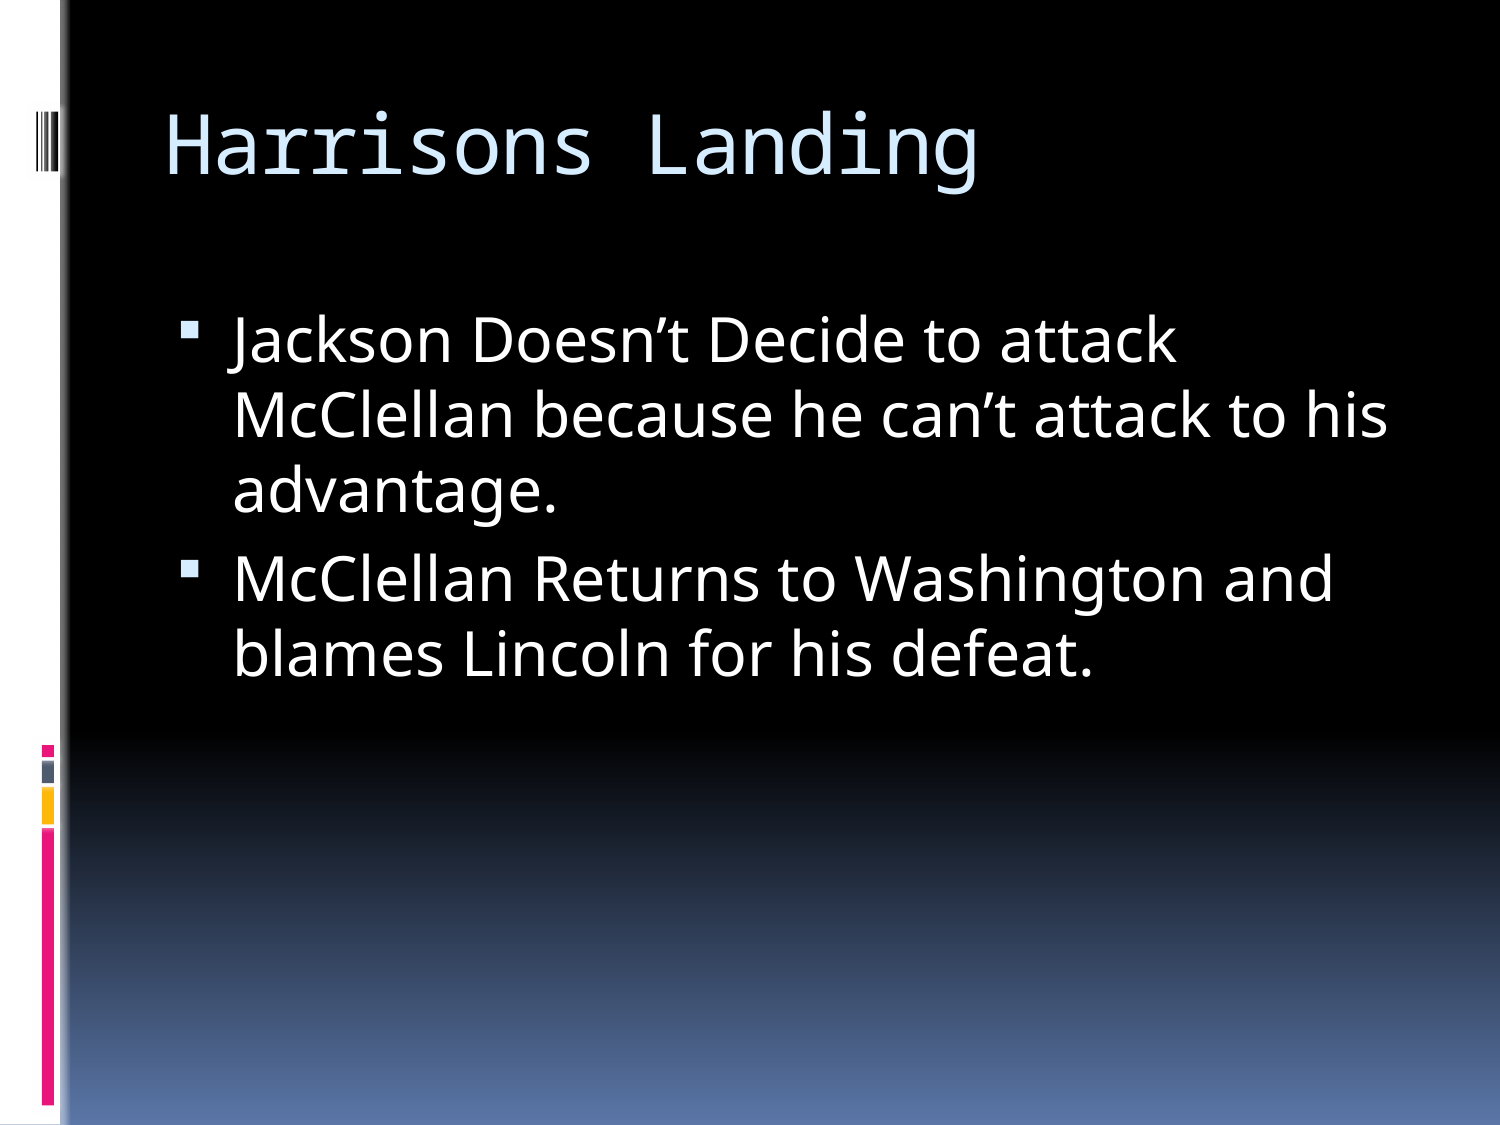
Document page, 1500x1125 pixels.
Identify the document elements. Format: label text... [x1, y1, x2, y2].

title Harrisons Landing [150, 83, 1425, 234]
list Jackson Doesn’t Decide to attack McClellan because he can’t attack to his advantage. McClellan Returns to Washington and blames Lincoln for his defeat. [150, 292, 1425, 1043]
